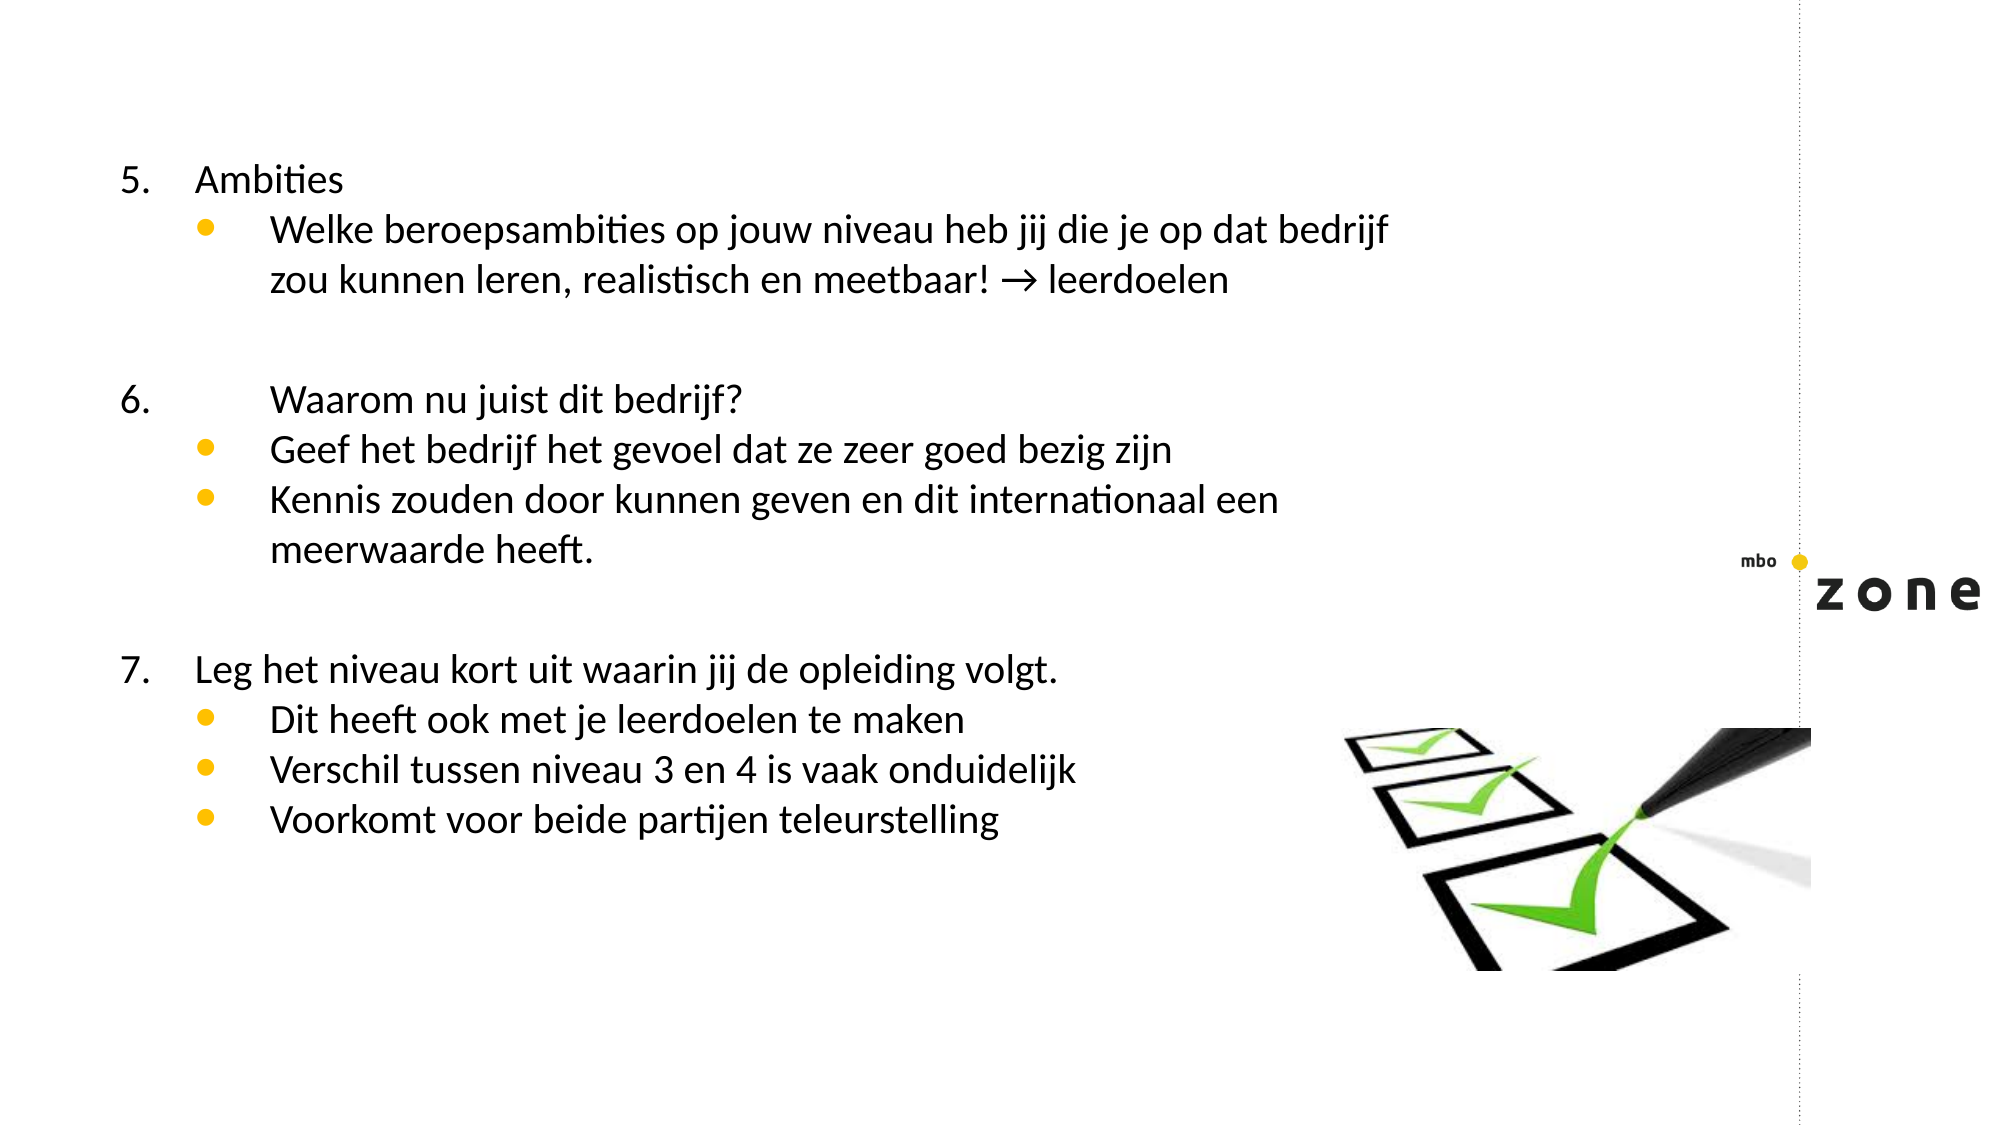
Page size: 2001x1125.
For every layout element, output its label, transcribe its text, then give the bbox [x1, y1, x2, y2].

picture [1304, 0, 2001, 1125]
text_box Ambities Welke beroepsambities op jouw niveau heb jij die je op dat bedrijf zou kunnen leren, realistisch en meetbaar! → leerdoelen 6. Waarom nu juist dit bedrijf? Geef het bedrijf het gevoel dat ze zeer goed bezig zijn Kennis zouden door kunnen geven en dit internationaal een meerwaarde heeft. Leg het niveau kort uit waarin jij de opleiding volgt. Dit heeft ook met je leerdoelen te maken Verschil tussen niveau 3 en 4 is vaak onduidelijk Voorkomt voor beide partijen teleurstelling [105, 144, 1430, 1000]
